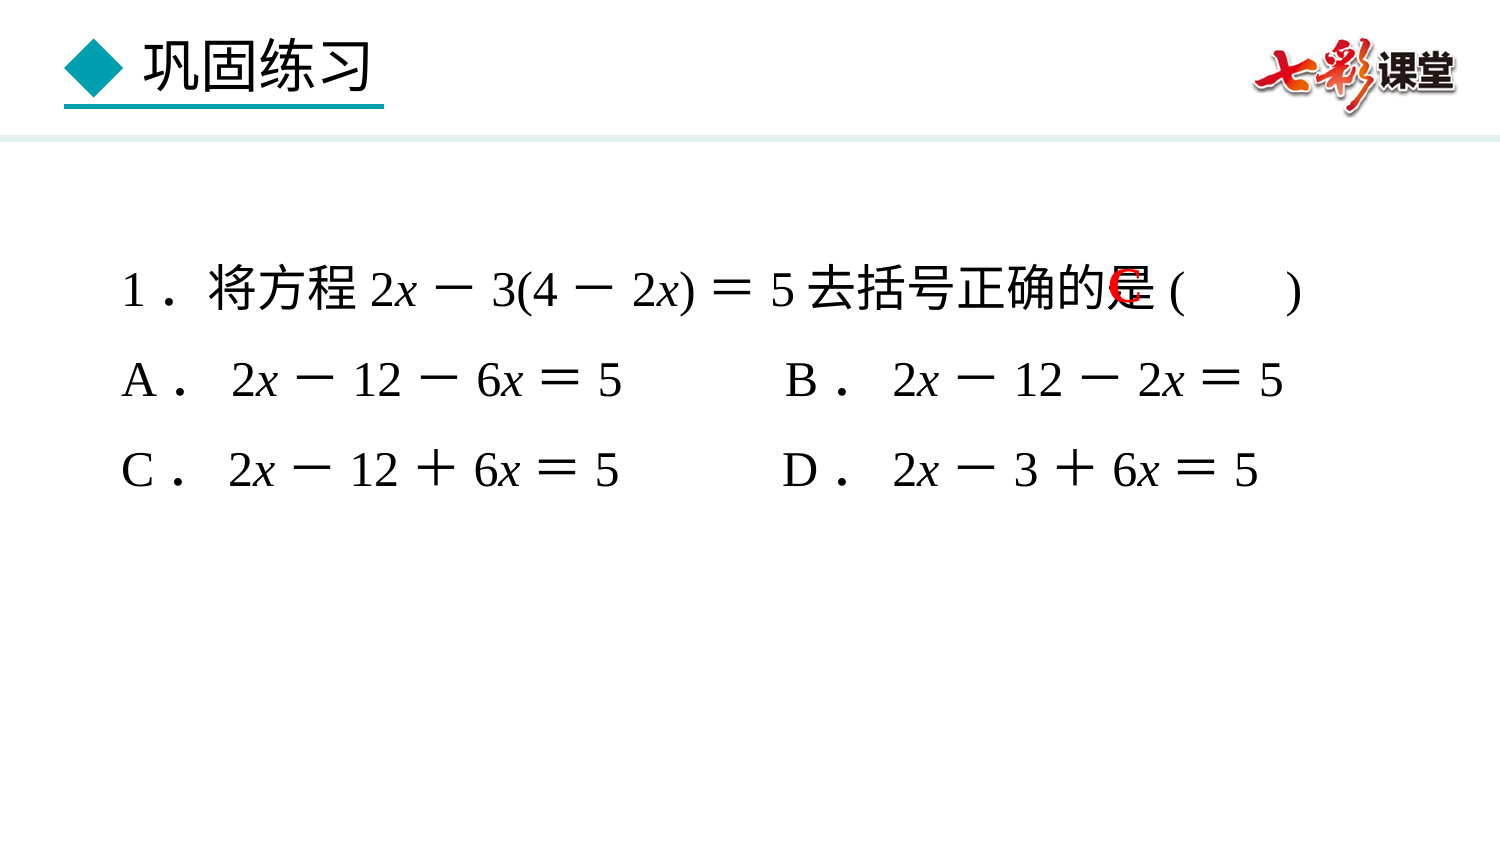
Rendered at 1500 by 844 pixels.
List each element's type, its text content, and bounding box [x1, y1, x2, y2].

picture [1249, 32, 1461, 118]
text_box 1．将方程2x－3(4－2x)＝5去括号正确的是( ) A．2x－12－6x＝5 B．2x－12－2x＝5 C．2x－12＋6x＝5 D．2x－3＋6x＝5 [106, 219, 1366, 504]
text_box C [1092, 244, 1187, 320]
